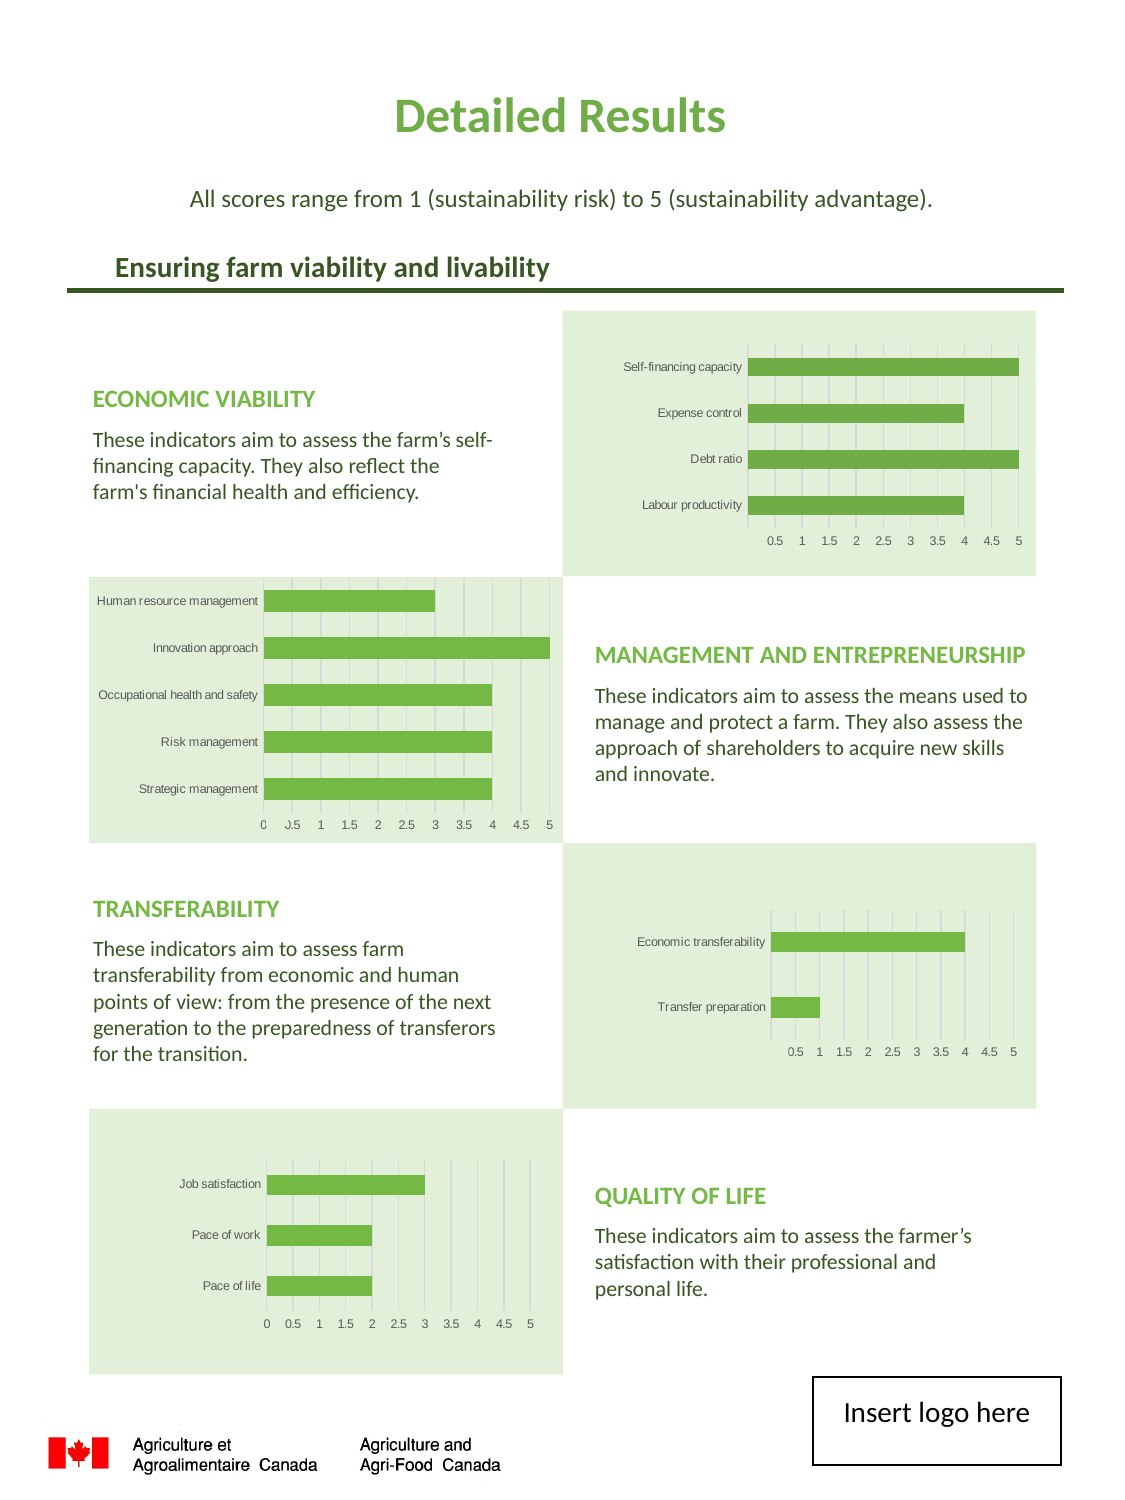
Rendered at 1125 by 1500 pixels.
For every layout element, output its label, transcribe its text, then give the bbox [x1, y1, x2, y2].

text_box [561, 847, 1038, 1110]
text_box Ensuring farm viability and livability [81, 213, 685, 288]
text_box TRANSFERABILITY These indicators aim to assess farm transferability from economic and human points of view: from the presence of the next generation to the preparedness of transferors for the transition. [59, 846, 532, 1112]
text_box [88, 839, 561, 844]
text_box MANAGEMENT AND ENTREPRENEURSHIP These indicators aim to assess the means used to manage and protect a farm. They also assess the approach of shareholders to acquire new skills and innovate. [561, 578, 1066, 847]
text_box Ensuring farm viability and livability [81, 293, 685, 301]
chart [87, 310, 1036, 839]
picture [37, 1422, 510, 1488]
text_box QUALITY OF LIFE These indicators aim to assess the farmer’s satisfaction with their professional and personal life. [561, 1108, 1032, 1372]
text_box All scores range from 1 (sustainability risk) to 5 (sustainability advantage). [63, 170, 1061, 229]
chart [578, 873, 1020, 1095]
text_box [88, 1108, 564, 1375]
chart [120, 1126, 547, 1359]
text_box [812, 1377, 1061, 1466]
text_box ECONOMIC VIABILITY These indicators aim to assess the farm’s self-financing capacity. They also reflect the farm's financial health and efficiency. [59, 310, 532, 576]
text_box Detailed Results [132, 72, 989, 160]
